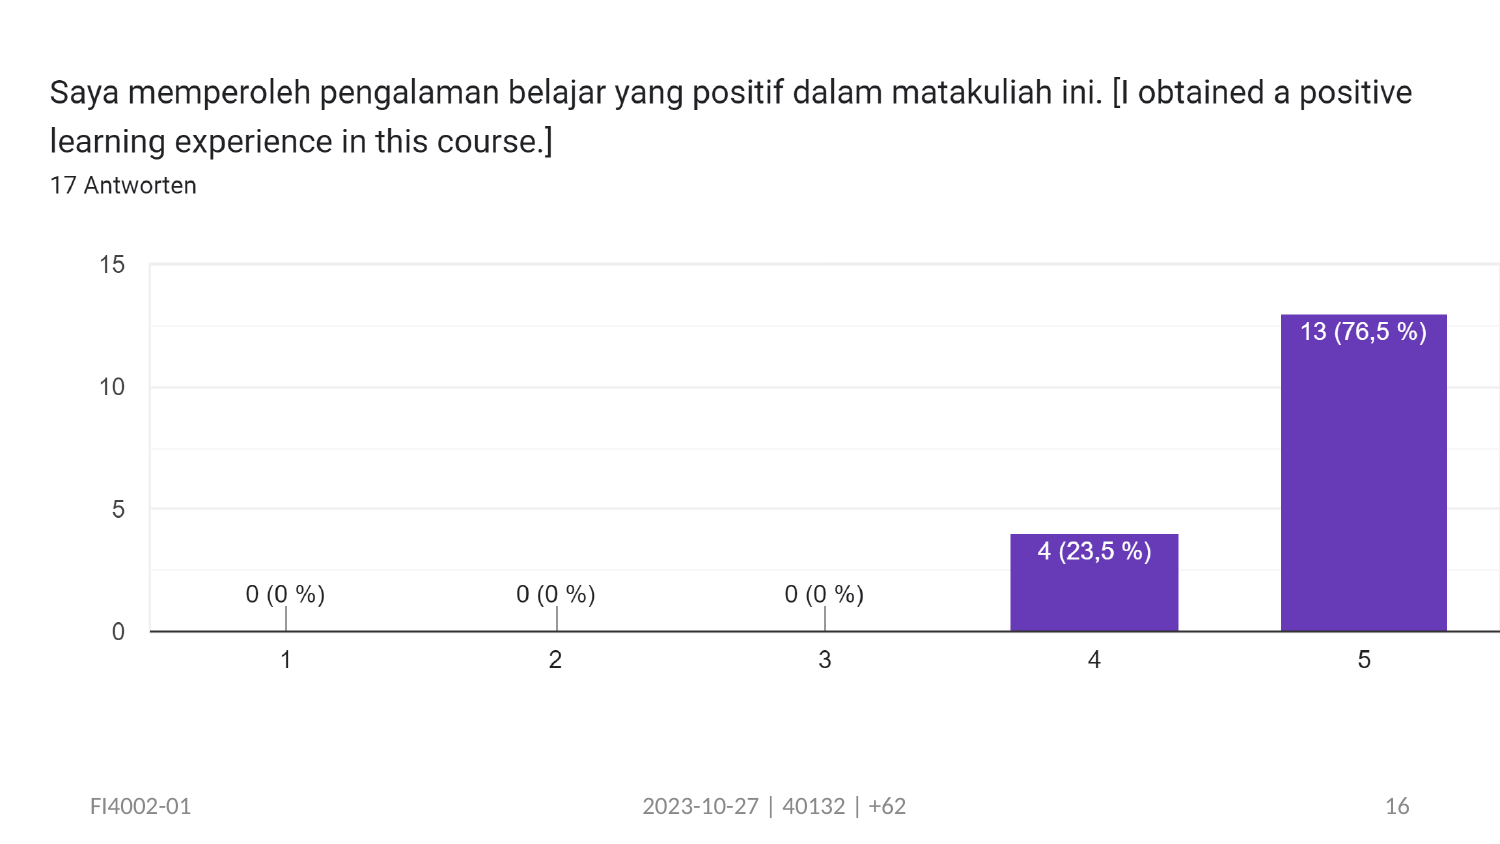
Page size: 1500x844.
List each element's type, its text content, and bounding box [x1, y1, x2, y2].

footer 2023-10-27 | 40132 | +62 [600, 793, 950, 827]
picture [0, 21, 1500, 785]
slide_number FI4002-01 [75, 793, 525, 827]
slide_number 16 [1074, 793, 1425, 827]
